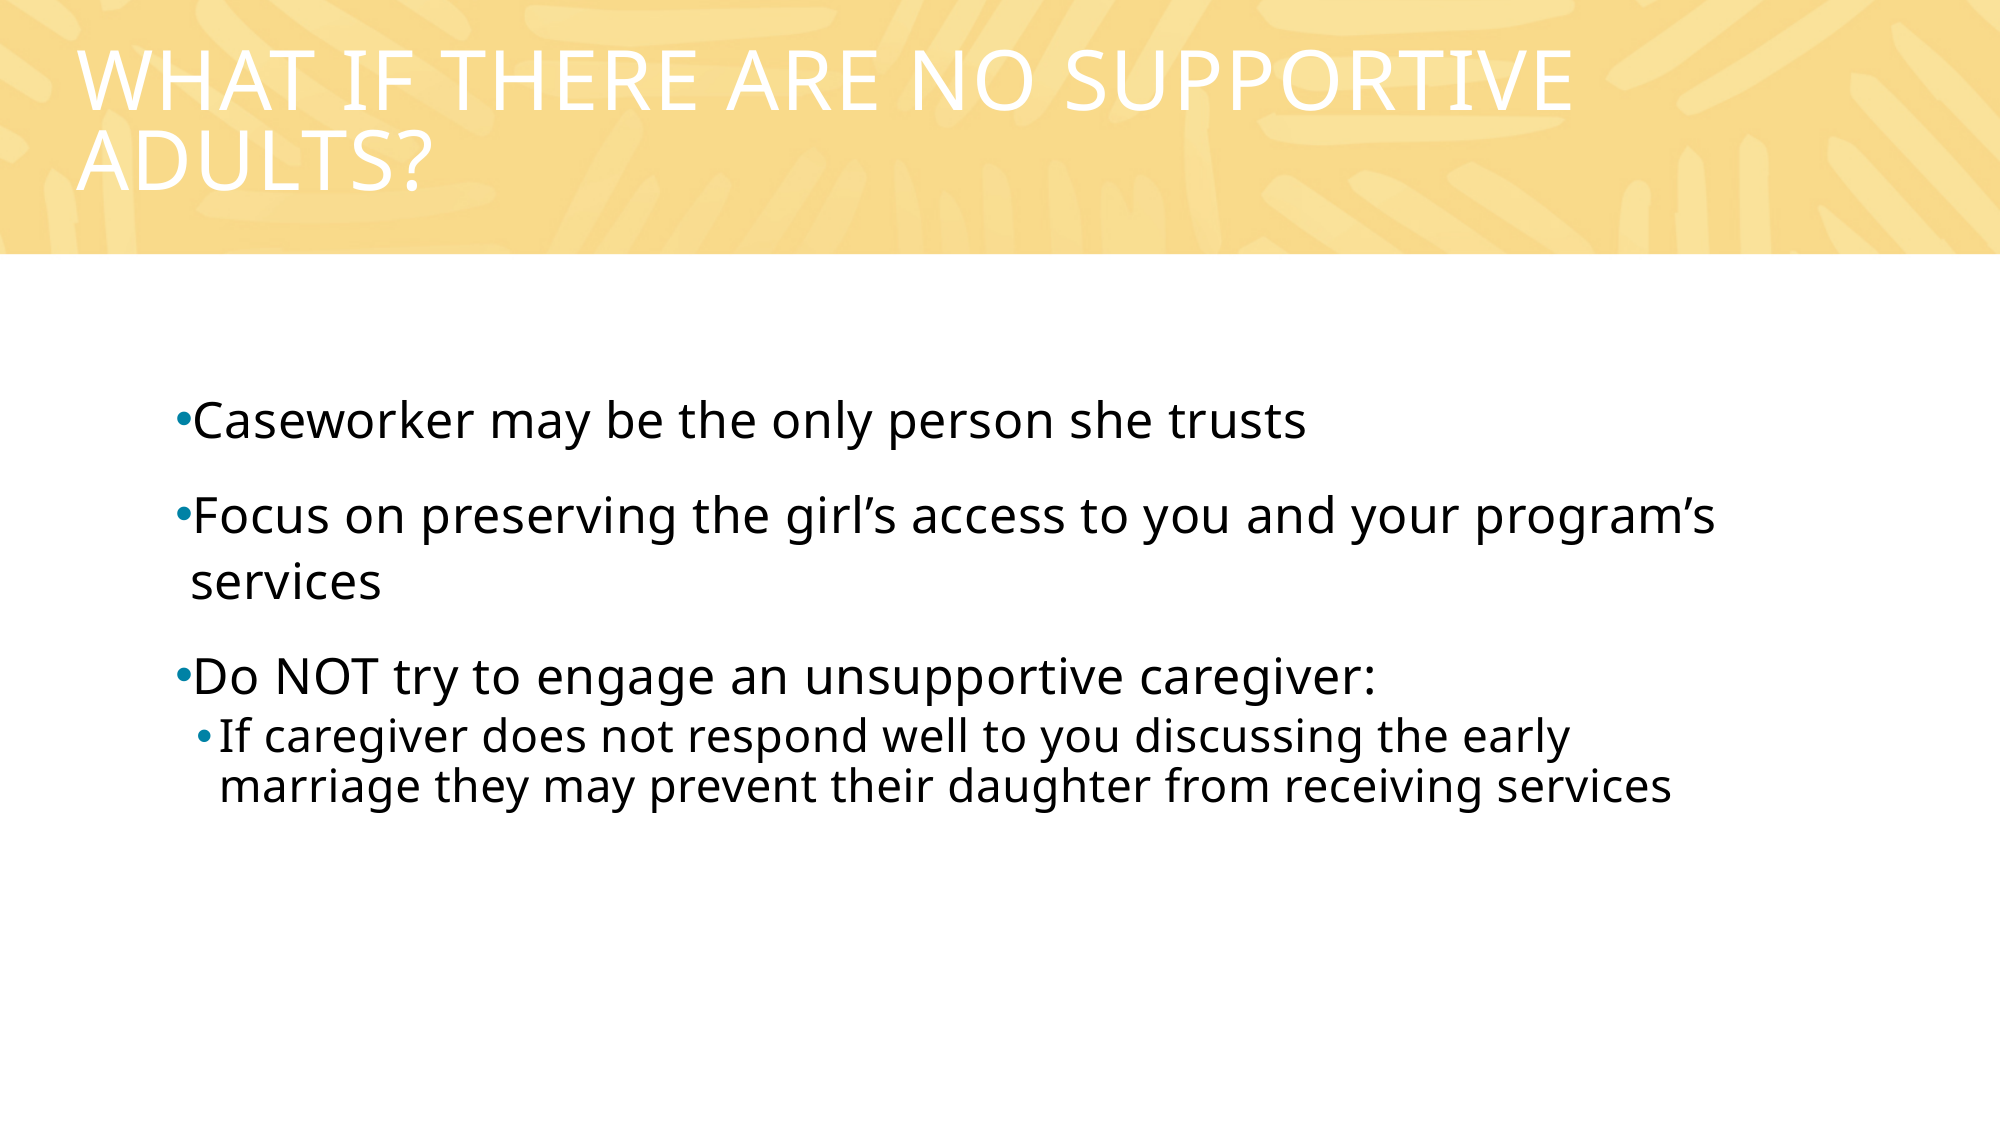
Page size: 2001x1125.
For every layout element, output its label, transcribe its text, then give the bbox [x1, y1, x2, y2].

list Caseworker may be the only person she trusts Focus on preserving the girl’s access to you and your program’s services Do NOT try to engage an unsupportive caregiver: If caregiver does not respond well to you discussing the early marriage they may prevent their daughter from receiving services [167, 374, 1763, 1036]
title What if there are no supportive adults? [61, 33, 1938, 220]
picture [0, 0, 2000, 1125]
